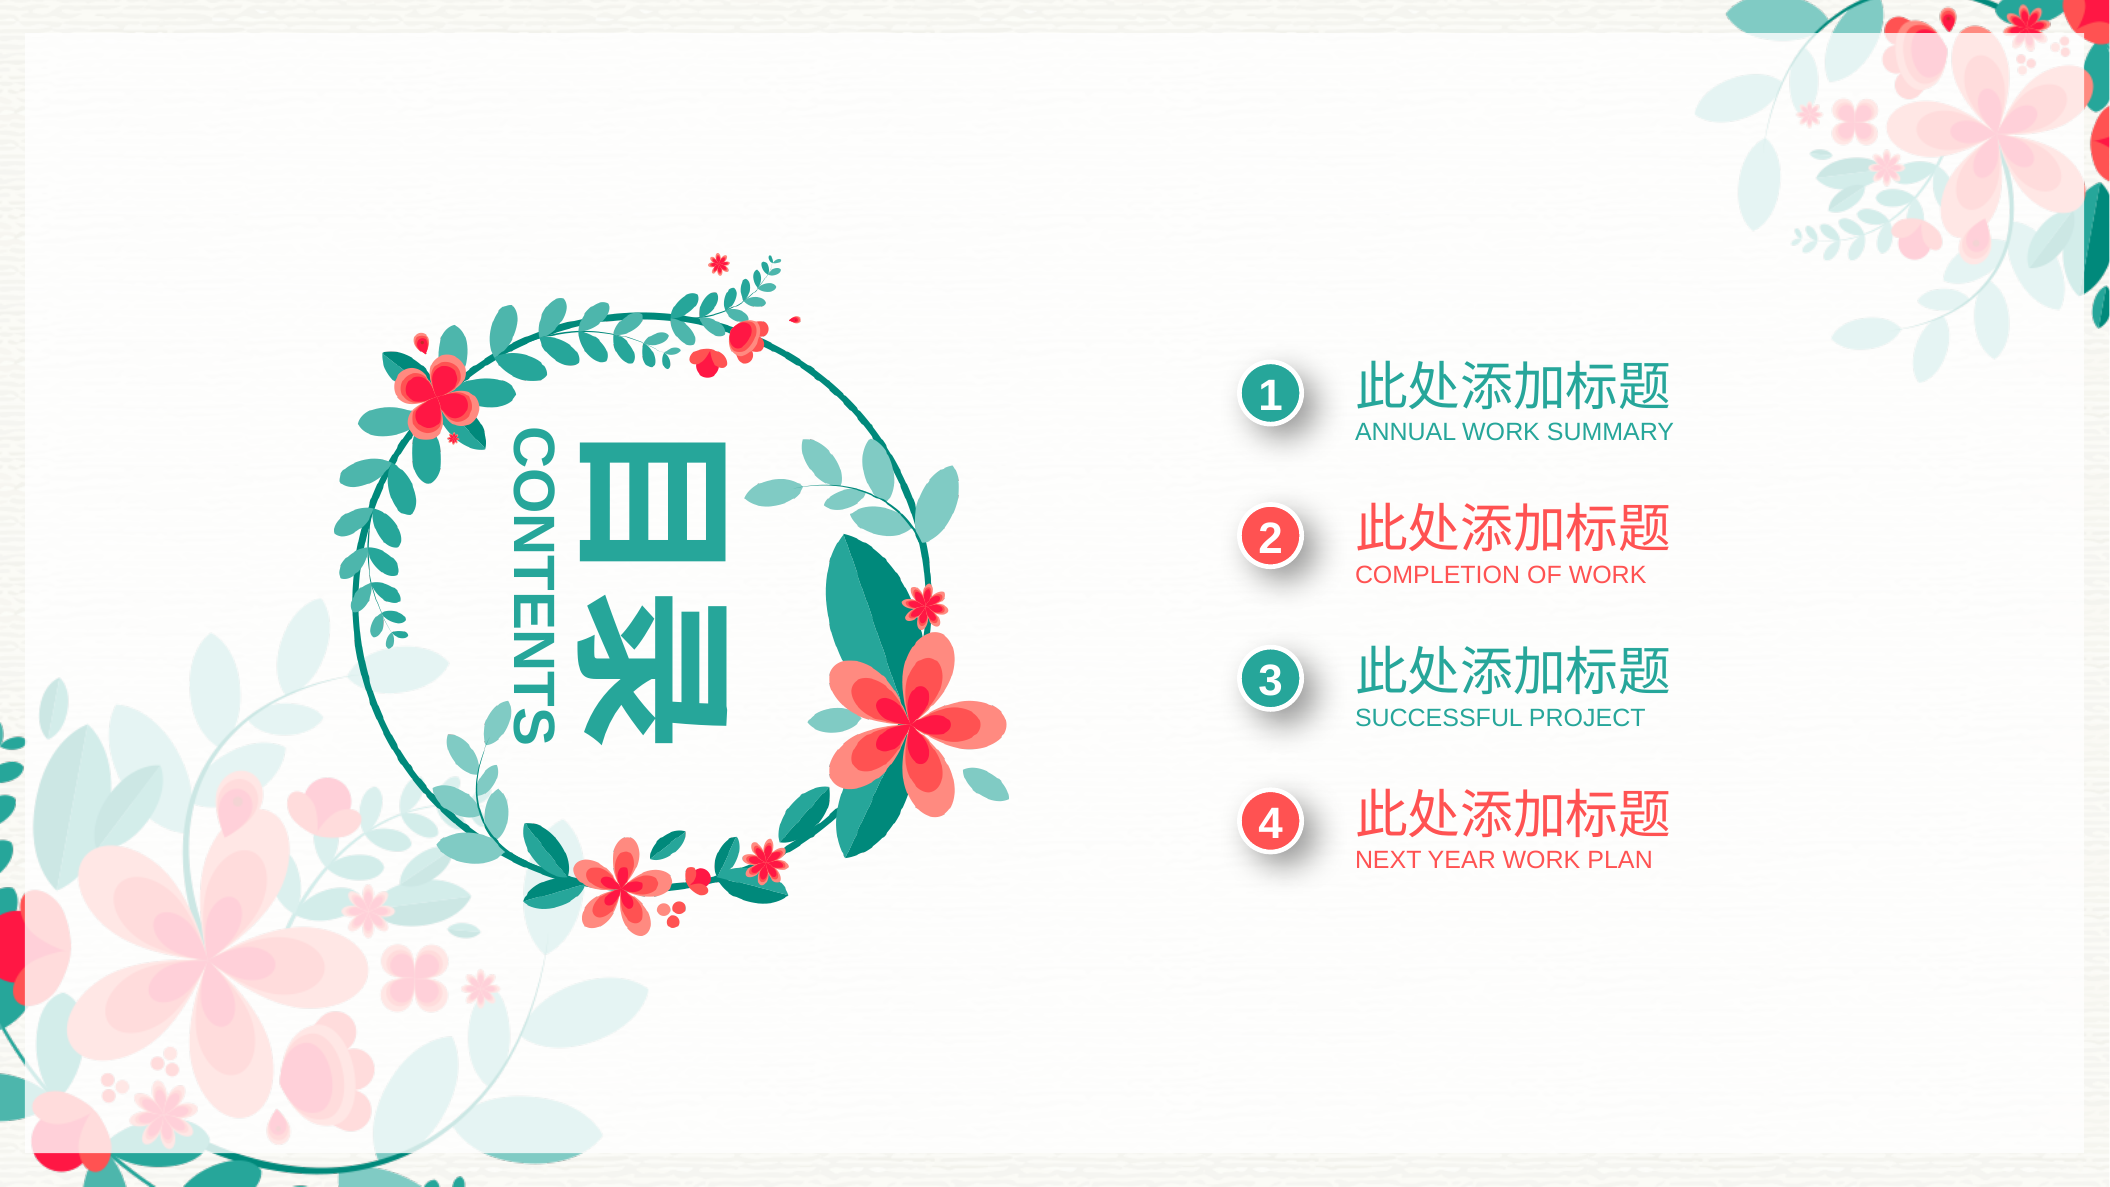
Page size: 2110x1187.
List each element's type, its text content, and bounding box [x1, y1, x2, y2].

text_box 4 [1238, 788, 1303, 854]
picture [0, 0, 2110, 1187]
text_box 3 [1238, 646, 1303, 711]
text_box 2 [1238, 503, 1303, 568]
text_box 1 [1238, 360, 1303, 426]
